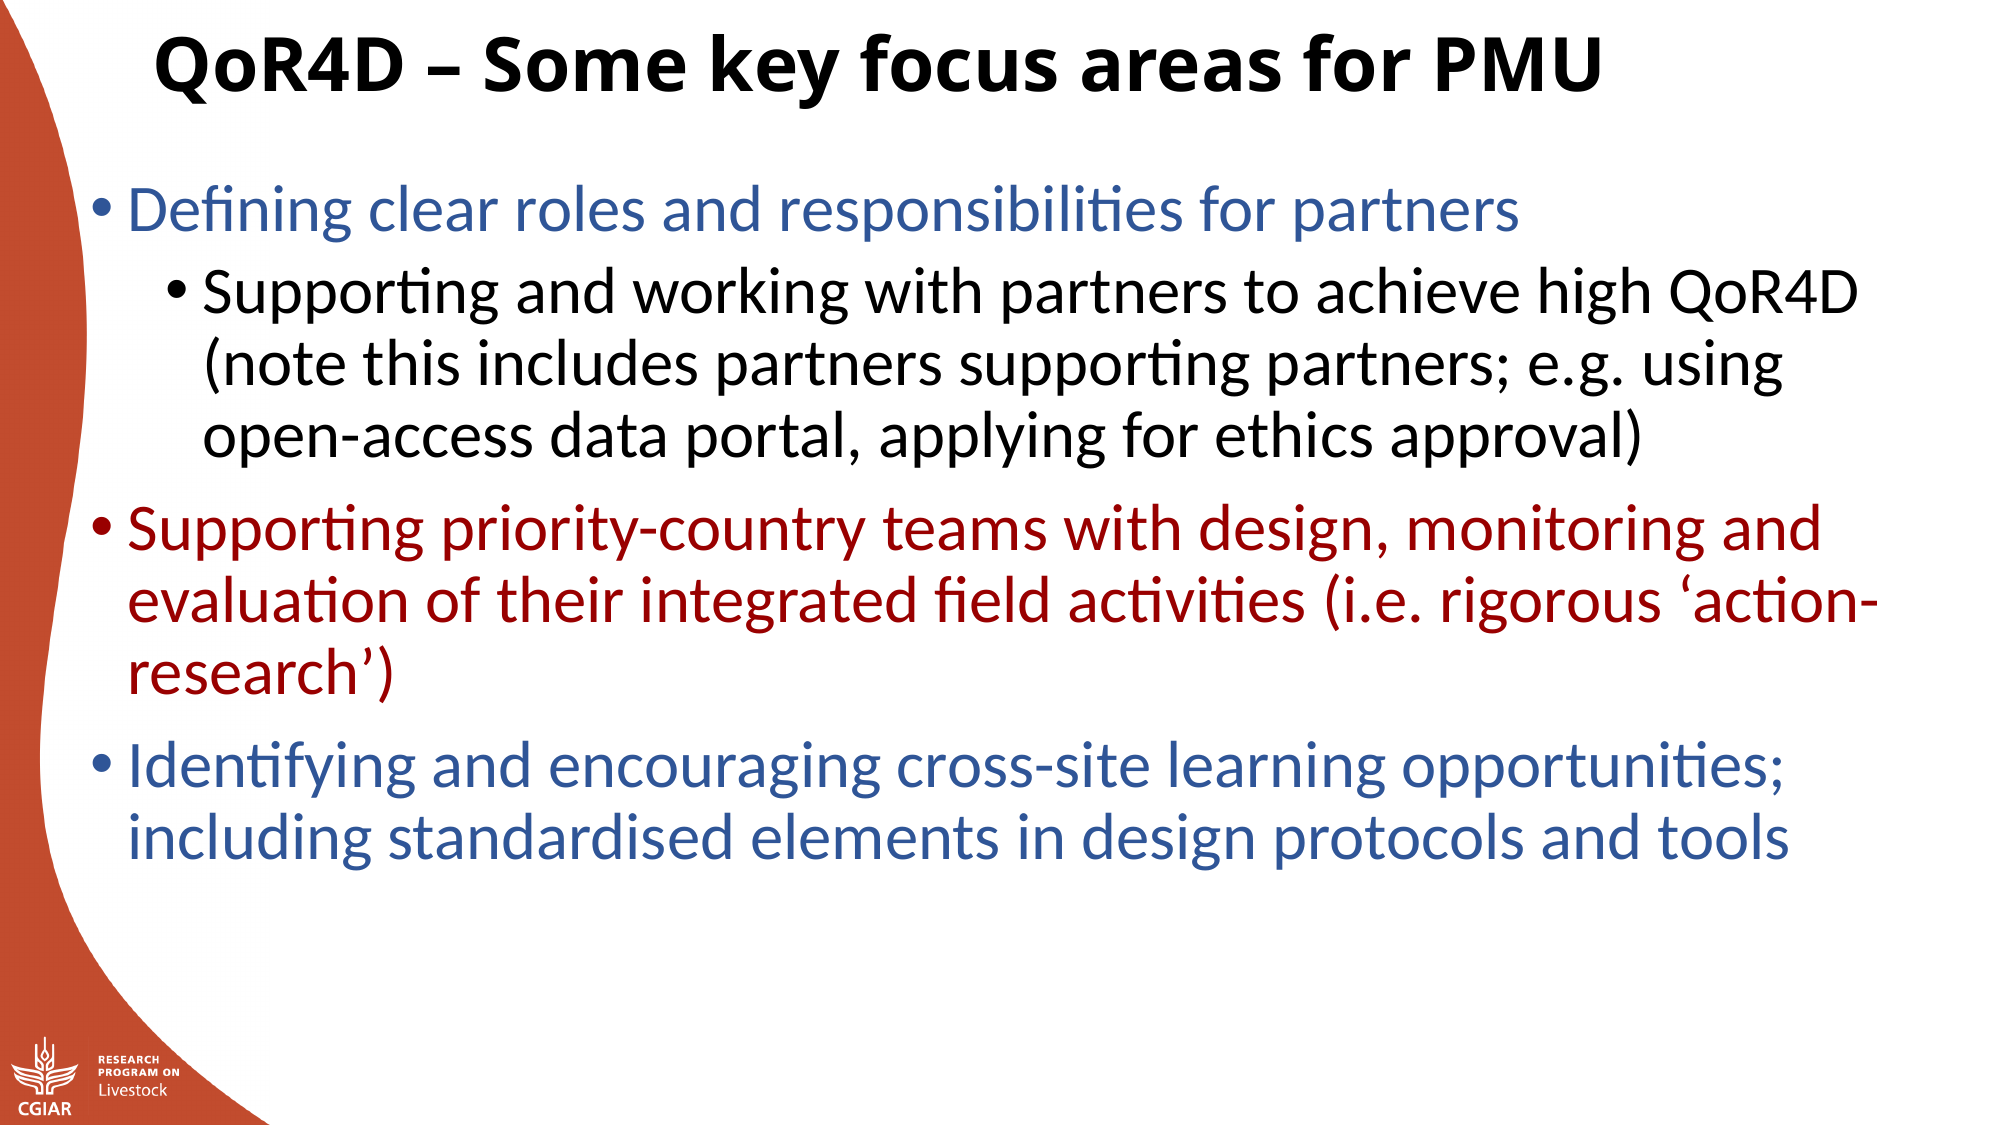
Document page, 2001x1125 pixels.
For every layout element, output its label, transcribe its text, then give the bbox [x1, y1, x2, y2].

title QoR4D – Some key focus areas for PMU [270, 0, 1863, 135]
list Defining clear roles and responsibilities for partners Supporting and working with partners to achieve high QoR4D (note this includes partners supporting partners; e.g. using open-access data portal, applying for ethics approval) Supporting priority-country teams with design, monitoring and evaluation of their integrated field activities (i.e. rigorous ‘action-research’) Identifying and encouraging cross-site learning opportunities; including standardised elements in design protocols and tools [270, 166, 1917, 1078]
picture [0, 0, 270, 1125]
